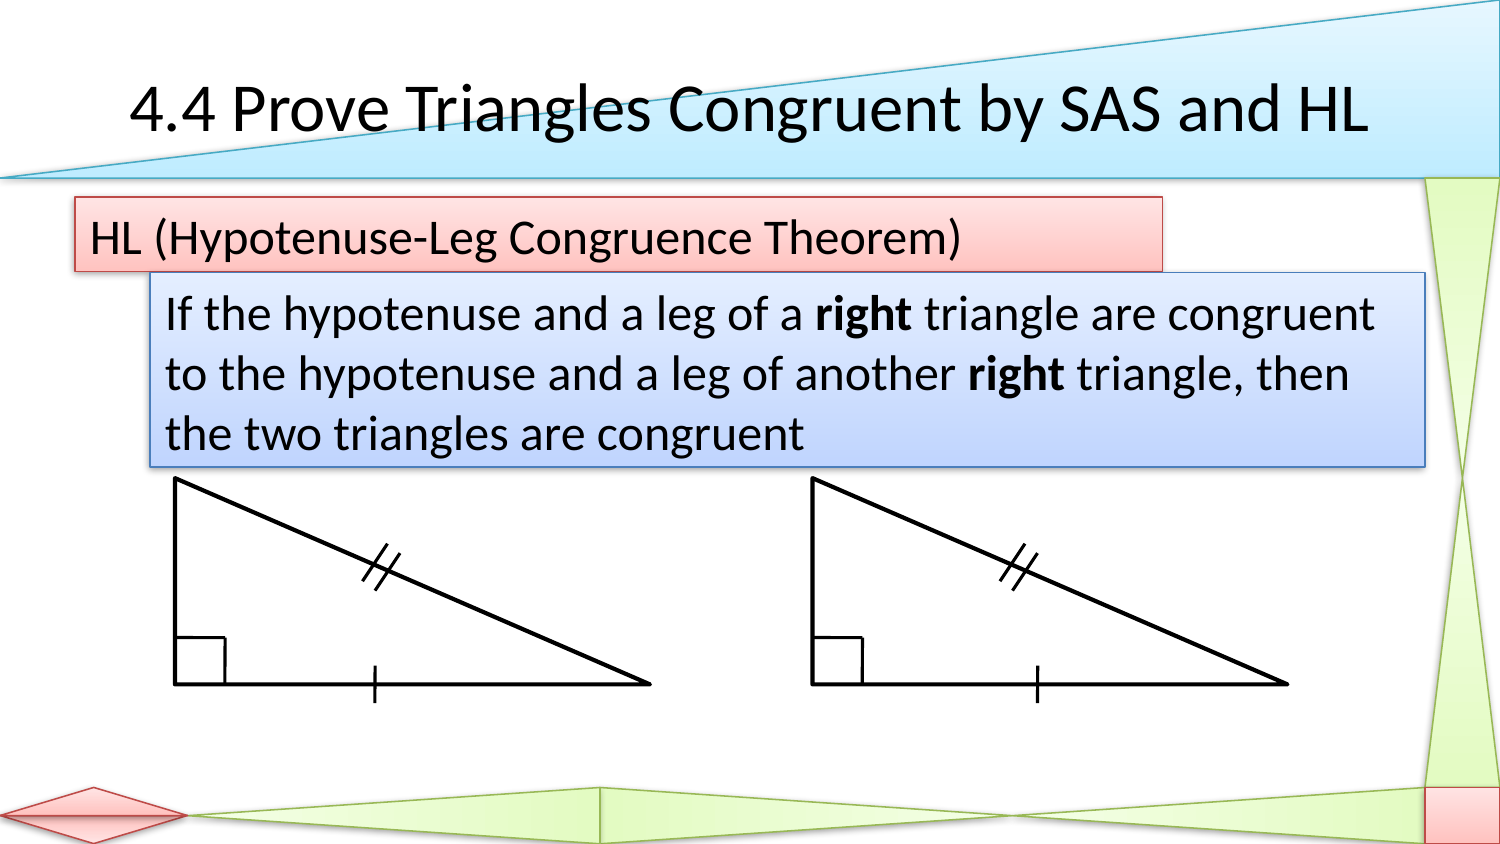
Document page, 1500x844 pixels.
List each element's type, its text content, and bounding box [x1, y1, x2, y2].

text_box HL (Hypotenuse-Leg Congruence Theorem) [74, 196, 1163, 272]
text_box [172, 476, 653, 687]
text_box If the hypotenuse and a leg of a right triangle are congruent to the hypotenuse and a leg of another right triangle, then the two triangles are congruent [149, 272, 1426, 468]
title 4.4 Prove Triangles Congruent by SAS and HL [75, 33, 1425, 175]
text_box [356, 549, 394, 576]
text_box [368, 559, 407, 585]
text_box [1005, 559, 1044, 585]
text_box [810, 476, 1290, 687]
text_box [993, 549, 1032, 576]
